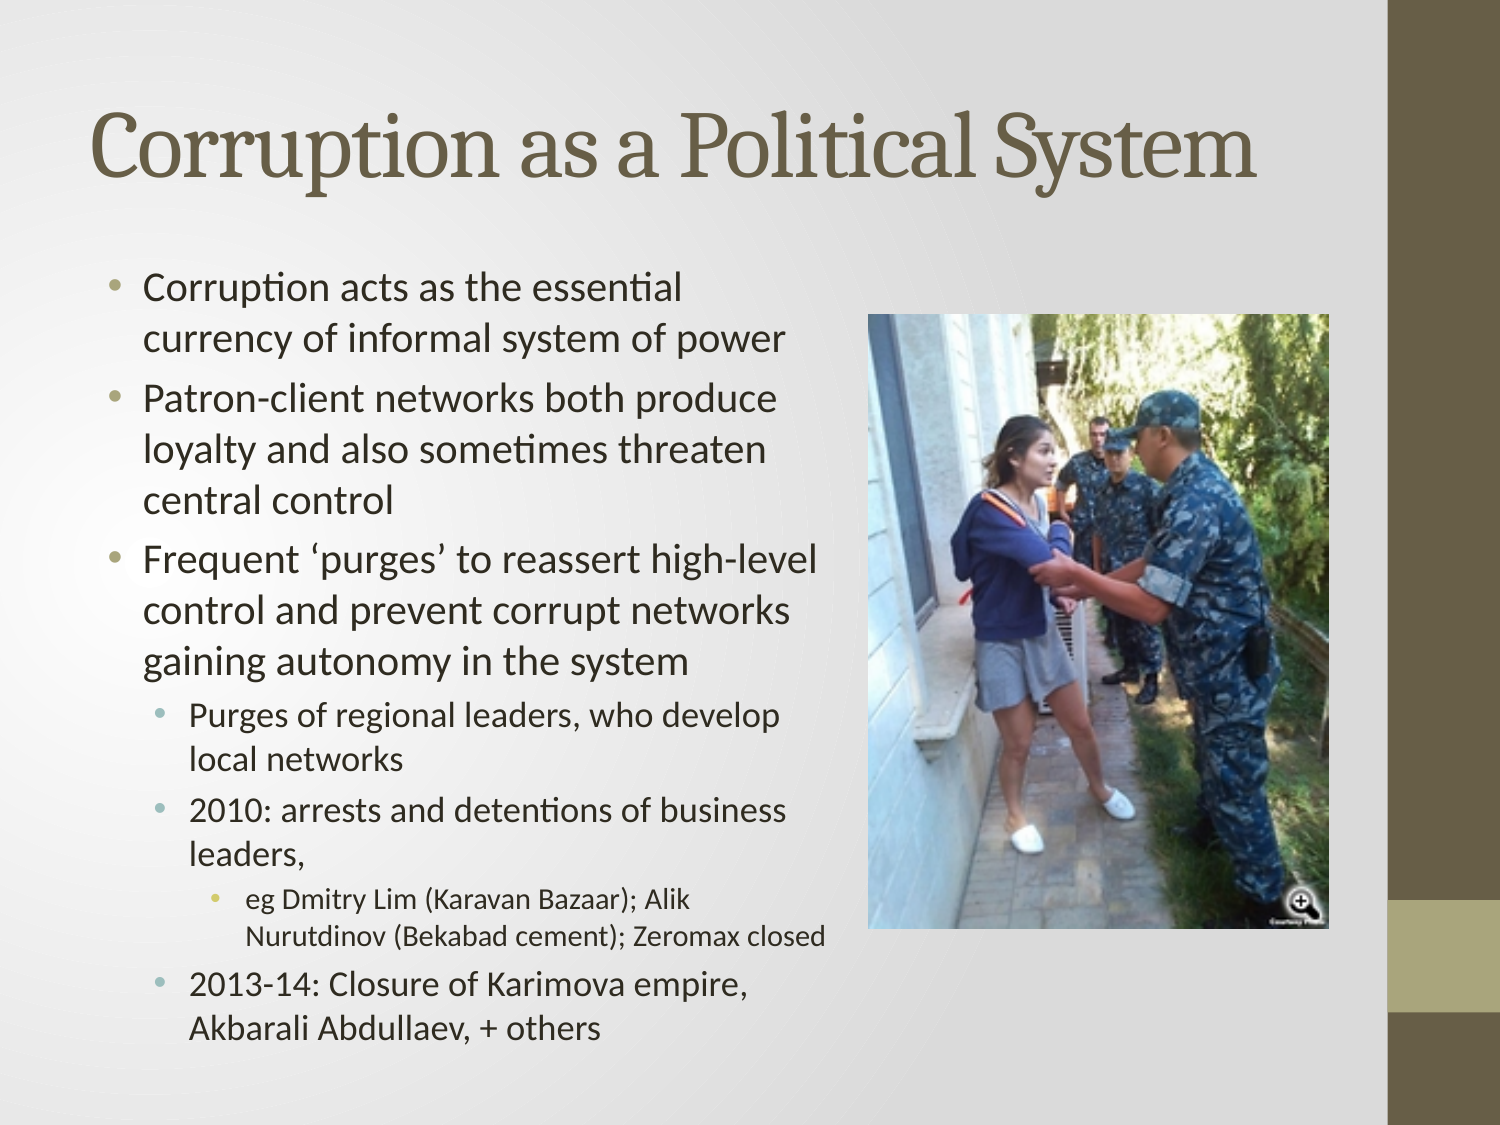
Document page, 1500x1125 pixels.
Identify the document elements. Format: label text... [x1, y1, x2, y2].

list Corruption acts as the essential currency of informal system of power Patron-client networks both produce loyalty and also sometimes threaten central control Frequent ‘purges’ to reassert high-level control and prevent corrupt networks gaining autonomy in the system Purges of regional leaders, who develop local networks 2010: arrests and detentions of business leaders, eg Dmitry Lim (Karavan Bazaar); Alik Nurutdinov (Bekabad cement); Zeromax closed 2013-14: Closure of Karimova empire, Akbarali Abdullaev, + others [75, 251, 845, 1094]
picture [867, 313, 1330, 930]
title Corruption as a Political System [75, 45, 1325, 233]
